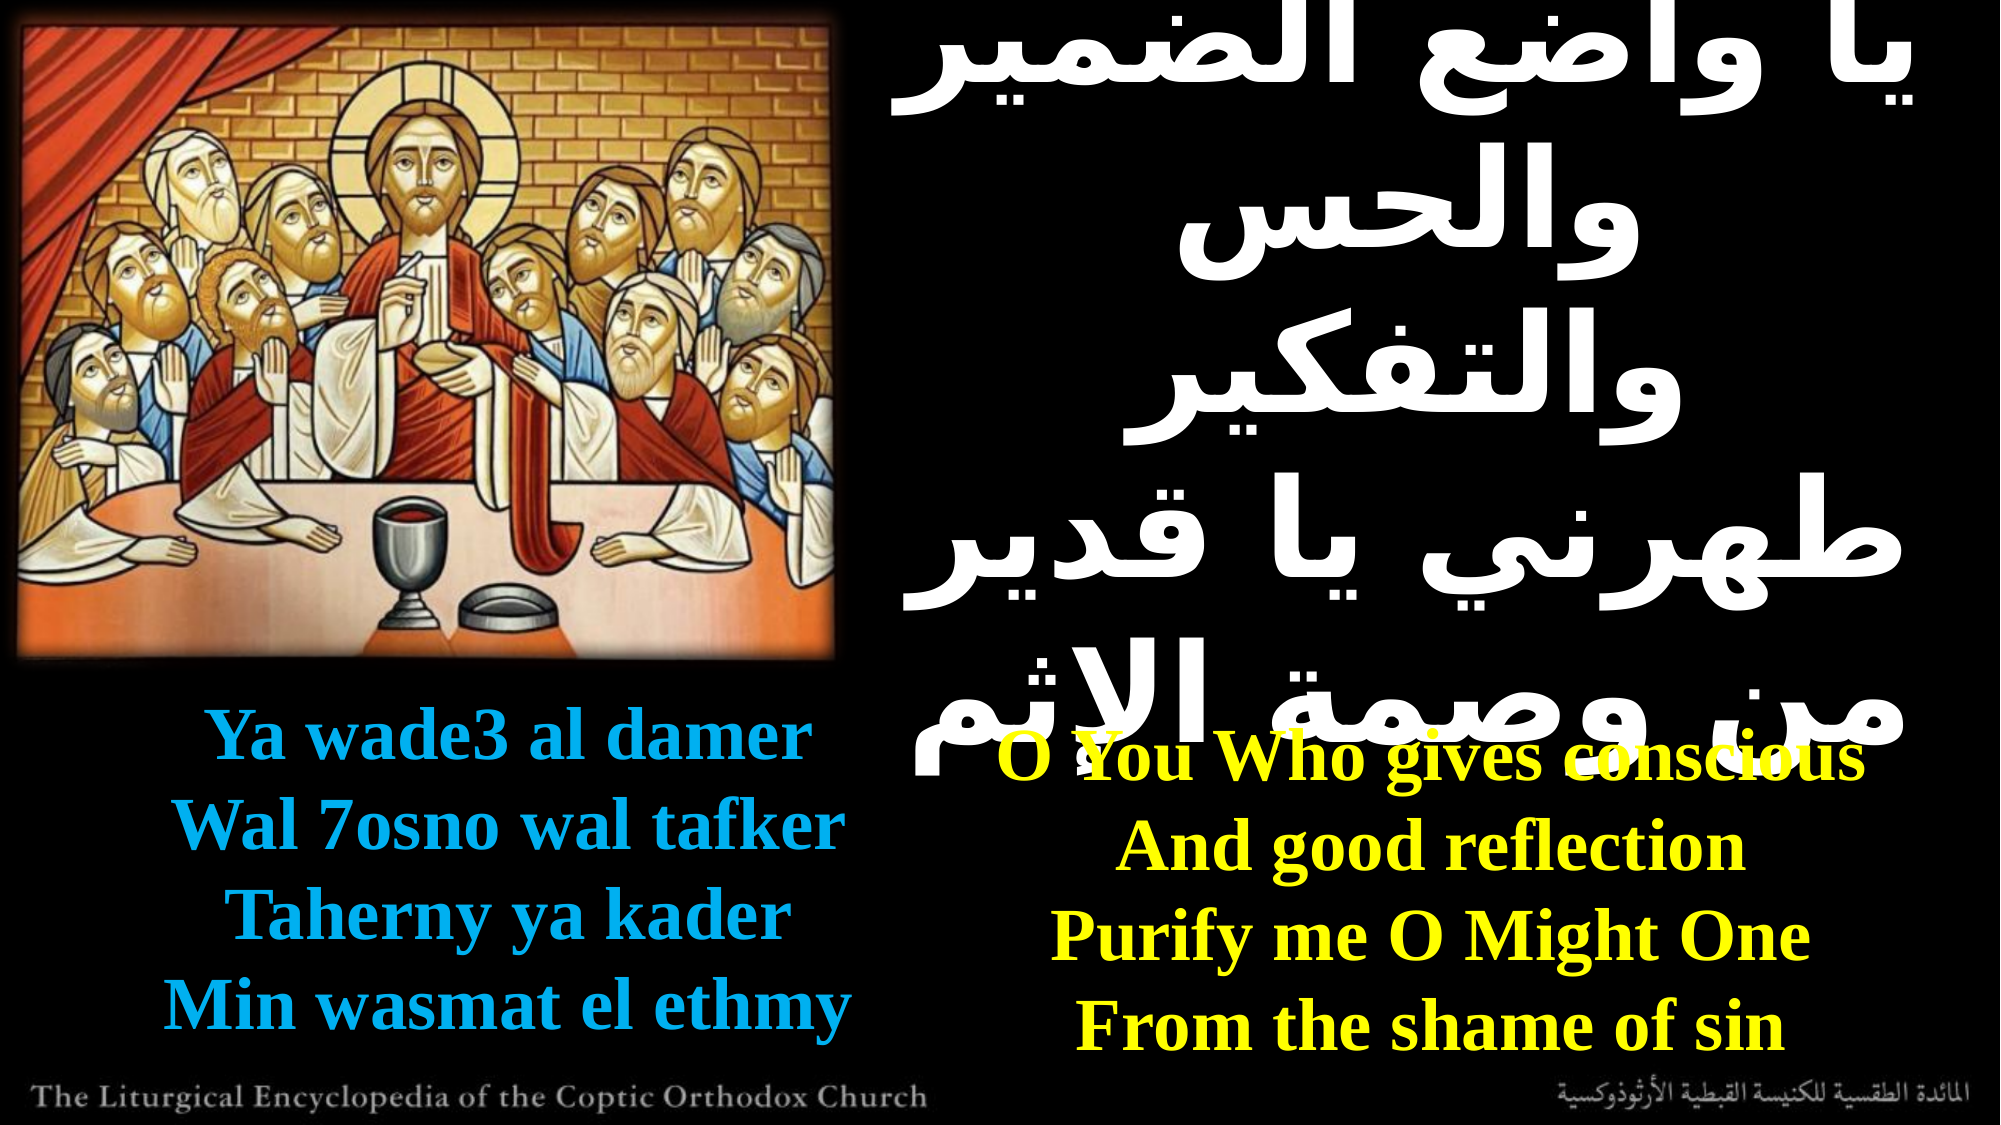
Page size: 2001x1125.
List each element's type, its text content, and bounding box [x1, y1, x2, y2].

text_box يا واضع الضمير والحس والتفكير طهرني يا قدير من وصمة الإثم [874, 0, 1948, 698]
picture [0, 0, 2000, 1125]
text_box Ya wade3 al damer Wal 7osno wal tafker Taherny ya kader Min wasmat el ethmy [17, 677, 1000, 1039]
text_box O You Who gives conscious And good reflection Purify me O Might One From the shame of sin [894, 698, 1968, 1074]
